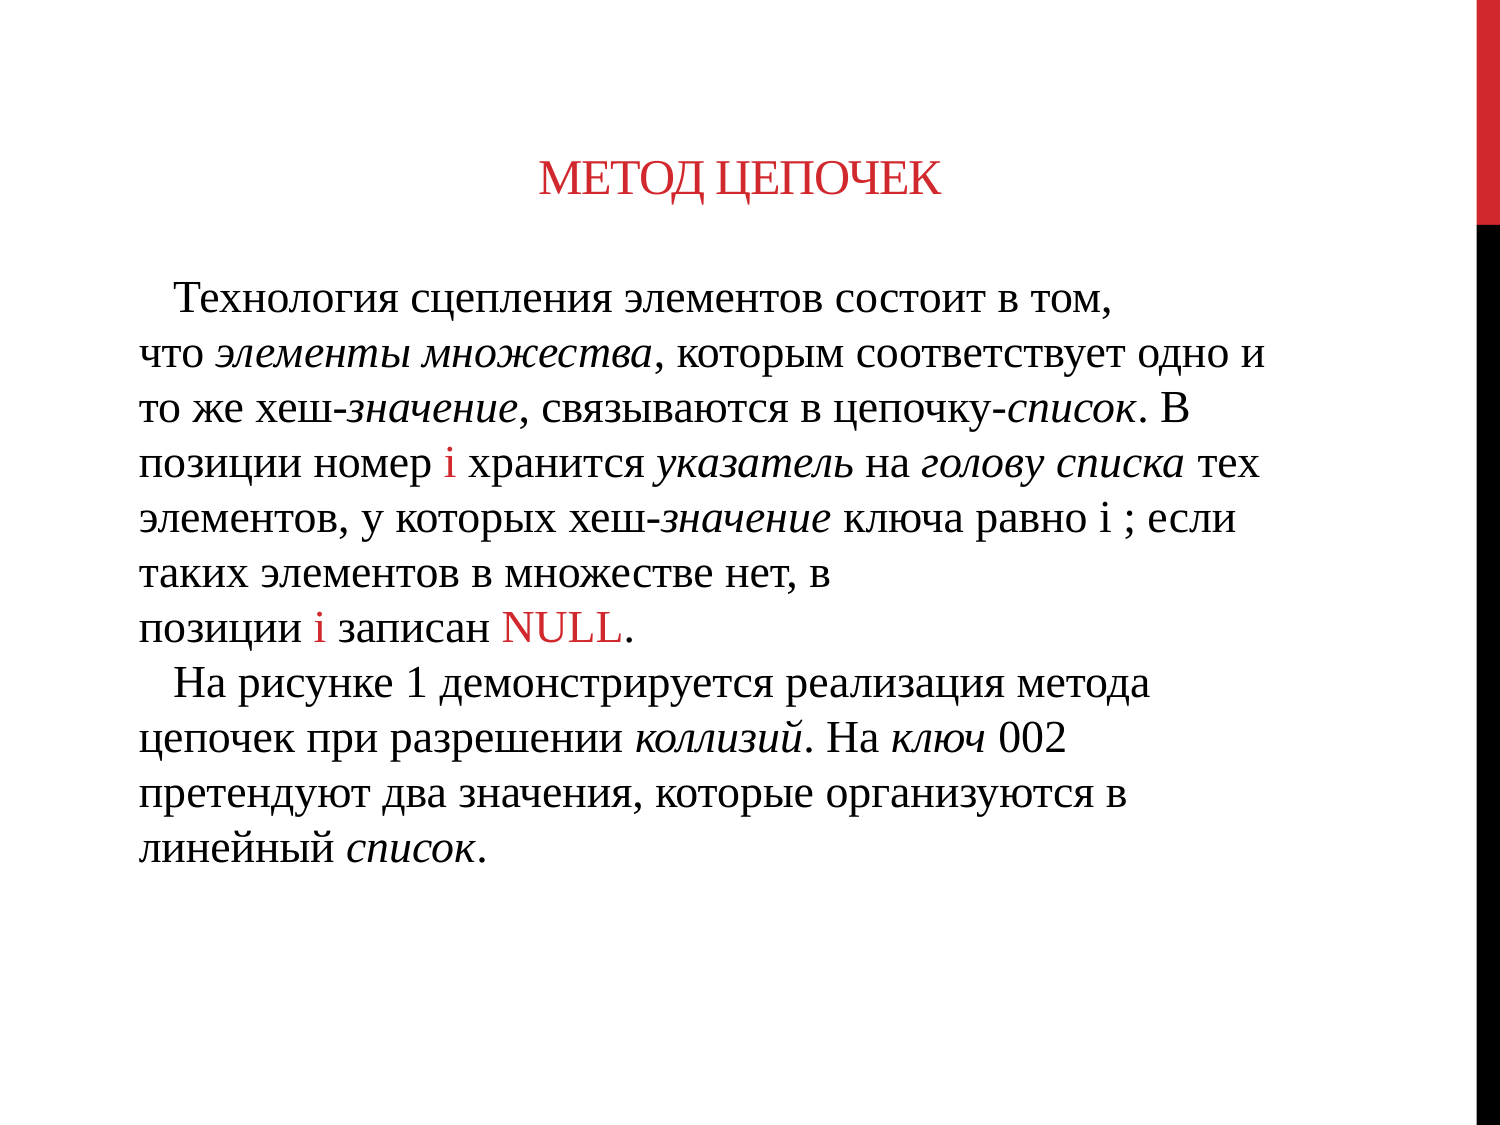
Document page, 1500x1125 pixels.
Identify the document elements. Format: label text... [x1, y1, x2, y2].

text_box Метод цепочек [523, 137, 968, 212]
text_box Технология сцепления элементов состоит в том, что элементы множества, которым соответствует одно и то же хеш-значение, связываются в цепочку-список. В позиции номер i хранится указатель на голову списка тех элементов, у которых хеш-значение ключа равно i ; если таких элементов в множестве нет, в позиции i записан NULL. На рисунке 1 демонстрируется реализация метода цепочек при разрешении коллизий. На ключ 002 претендуют два значения, которые организуются в линейный список. [123, 259, 1306, 880]
